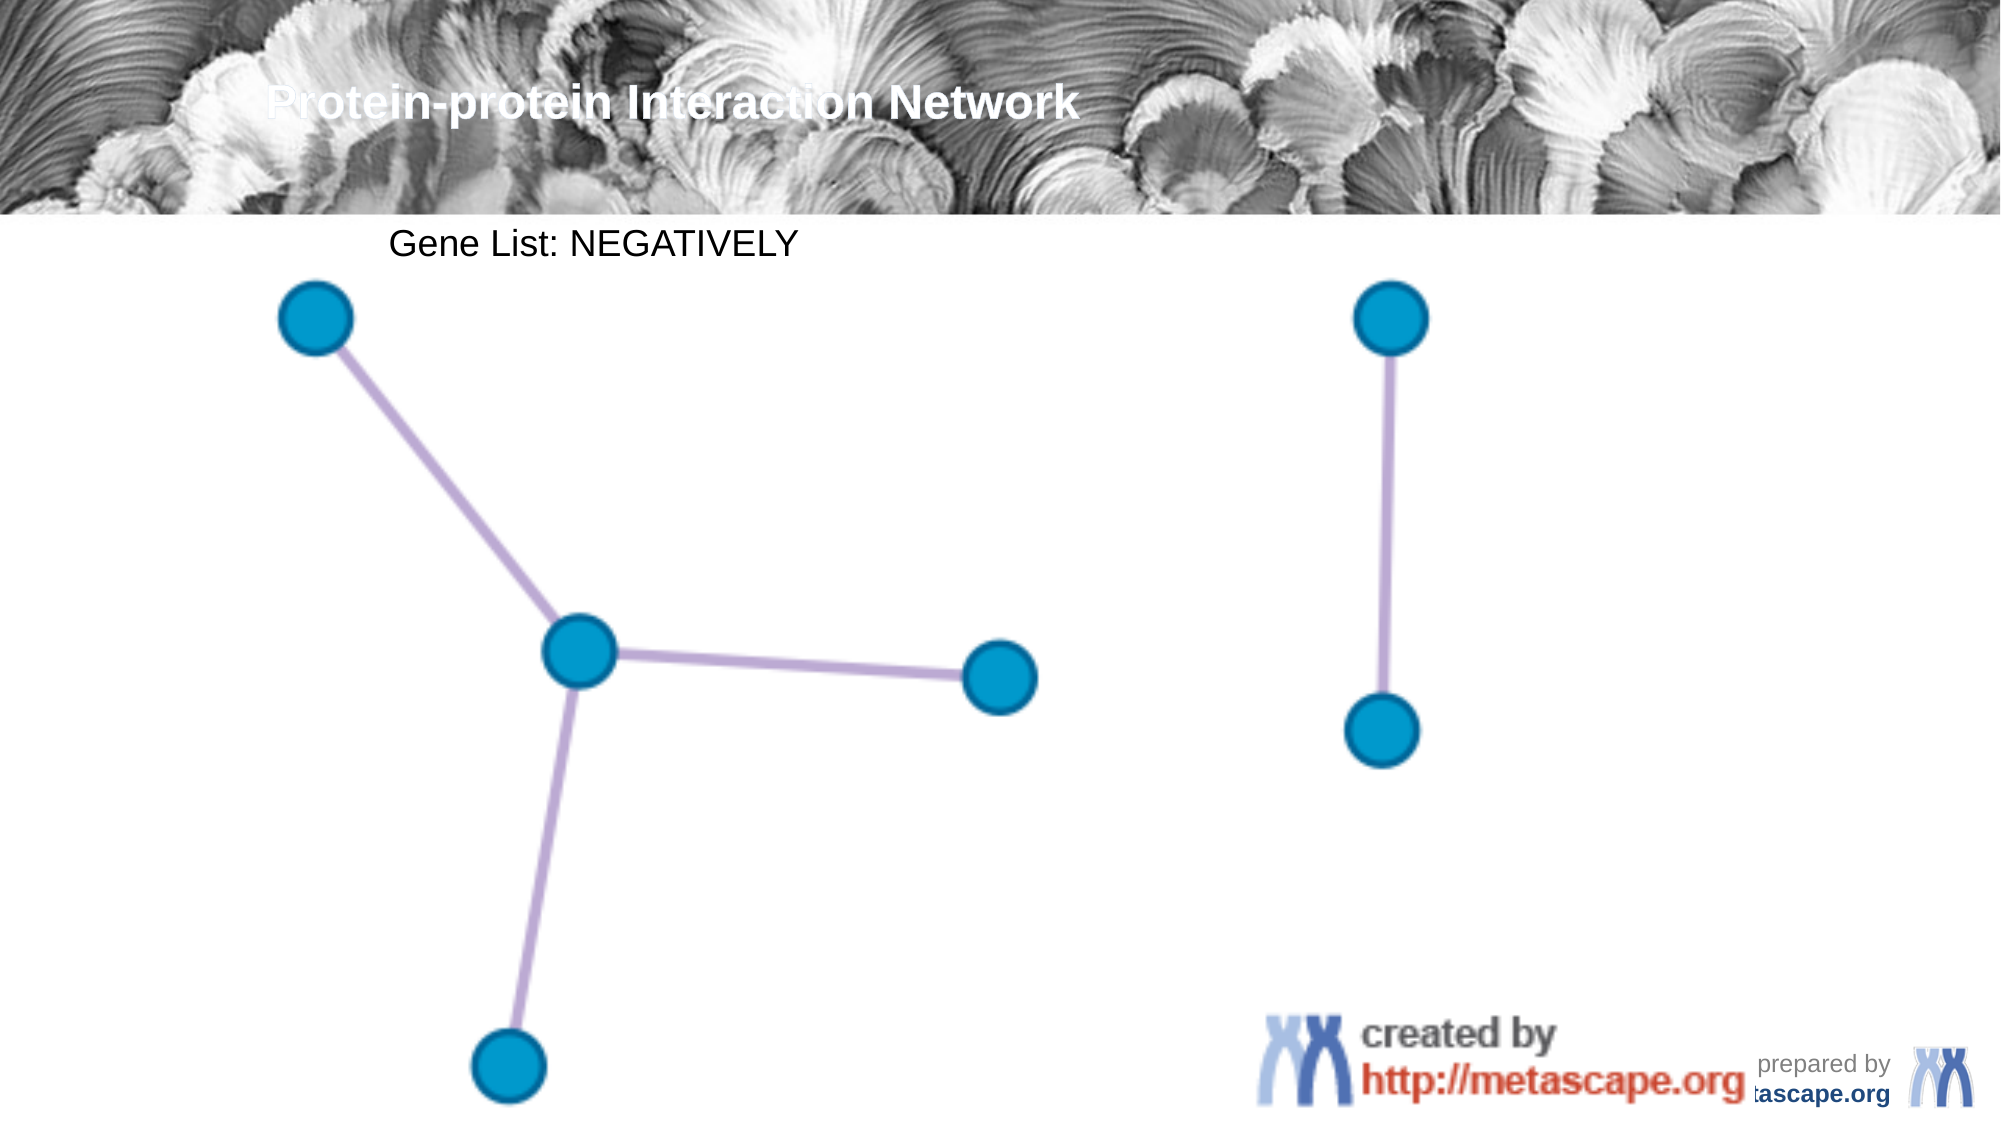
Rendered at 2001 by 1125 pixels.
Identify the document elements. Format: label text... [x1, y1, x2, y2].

text_box Gene List: NEGATIVELY [373, 211, 1647, 271]
picture [0, 0, 2001, 1125]
title Protein-protein Interaction Network [249, 61, 1602, 137]
